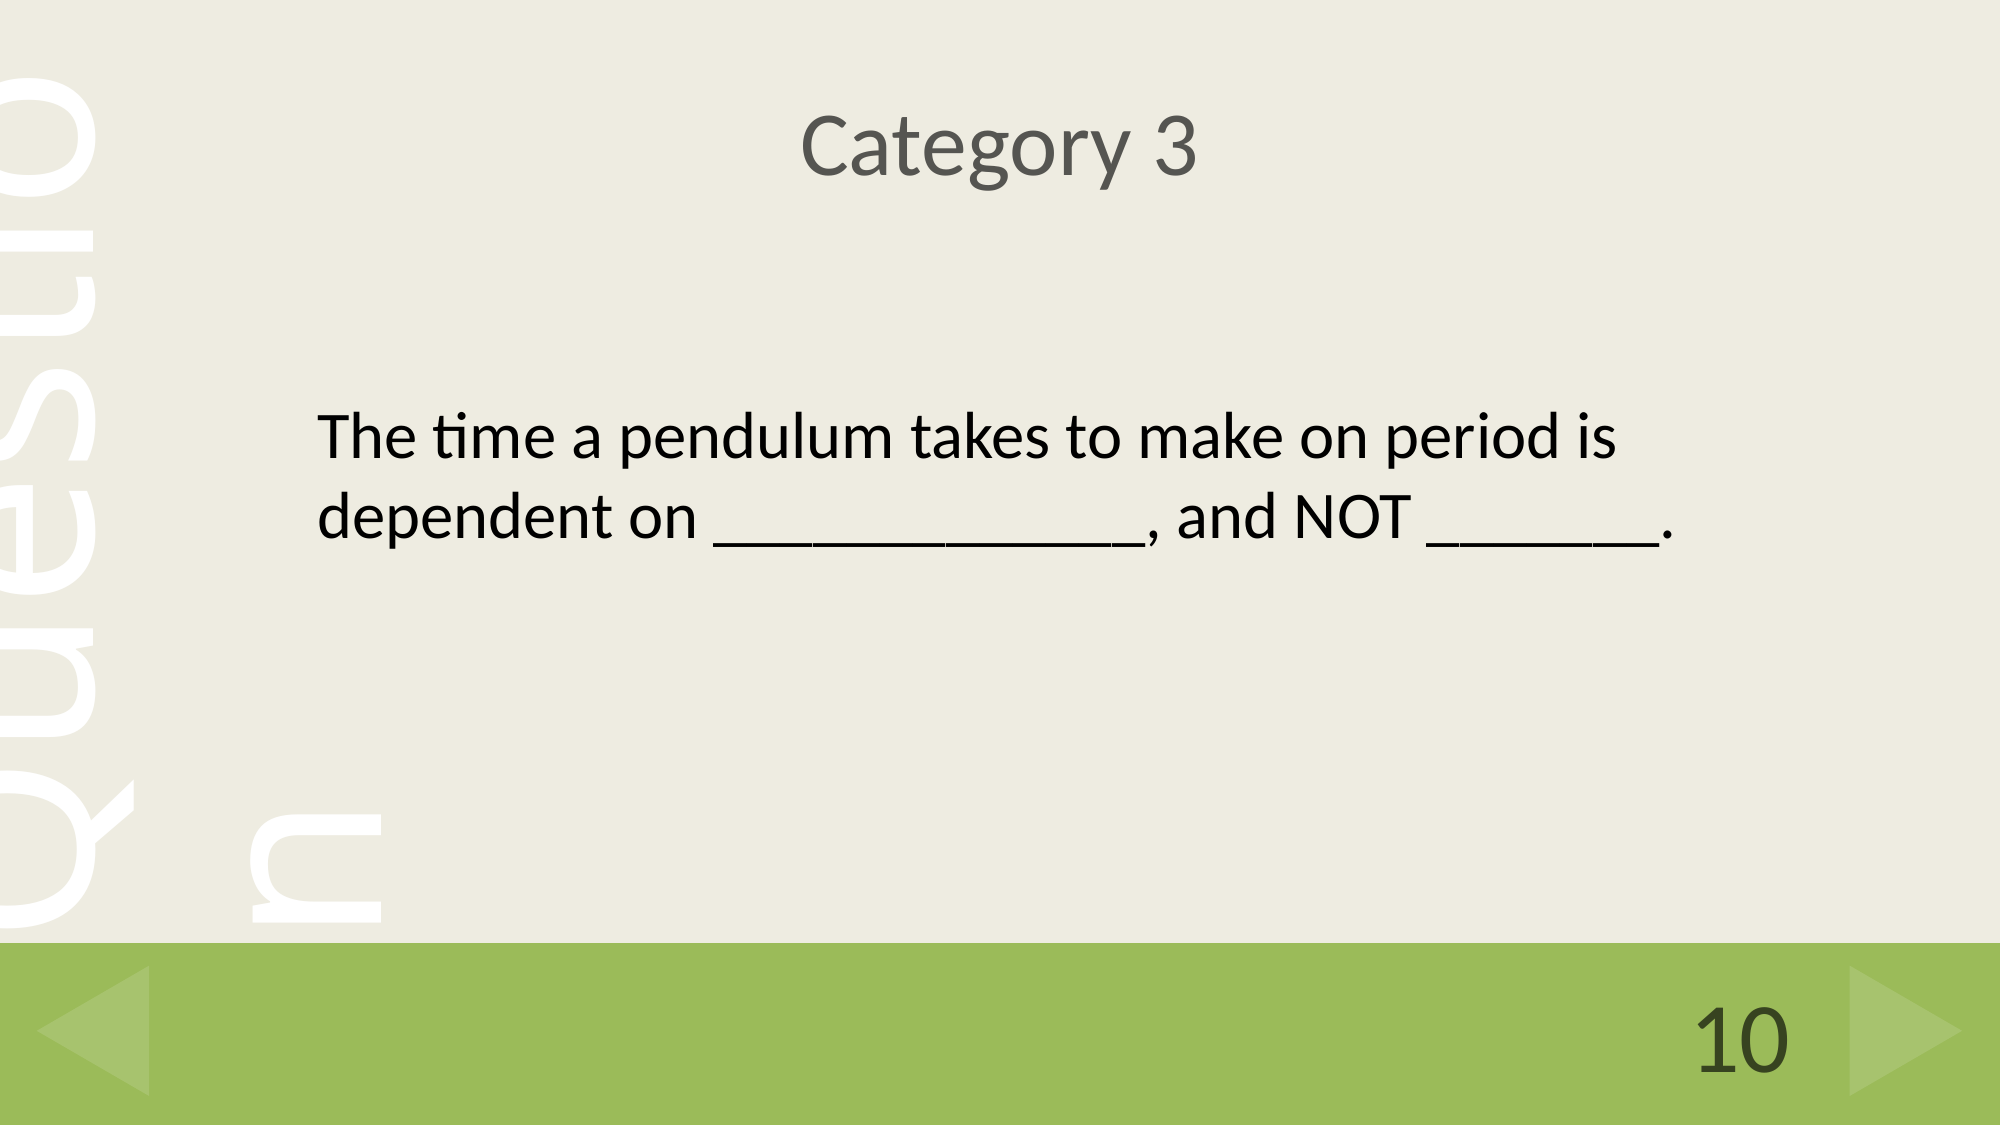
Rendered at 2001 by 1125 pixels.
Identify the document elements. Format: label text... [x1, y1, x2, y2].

list 10 [1494, 967, 1806, 1097]
title Category 3 [99, 45, 1900, 233]
list The time a pendulum takes to make on period is dependent on _____________, and NOT _______. [302, 307, 1760, 636]
